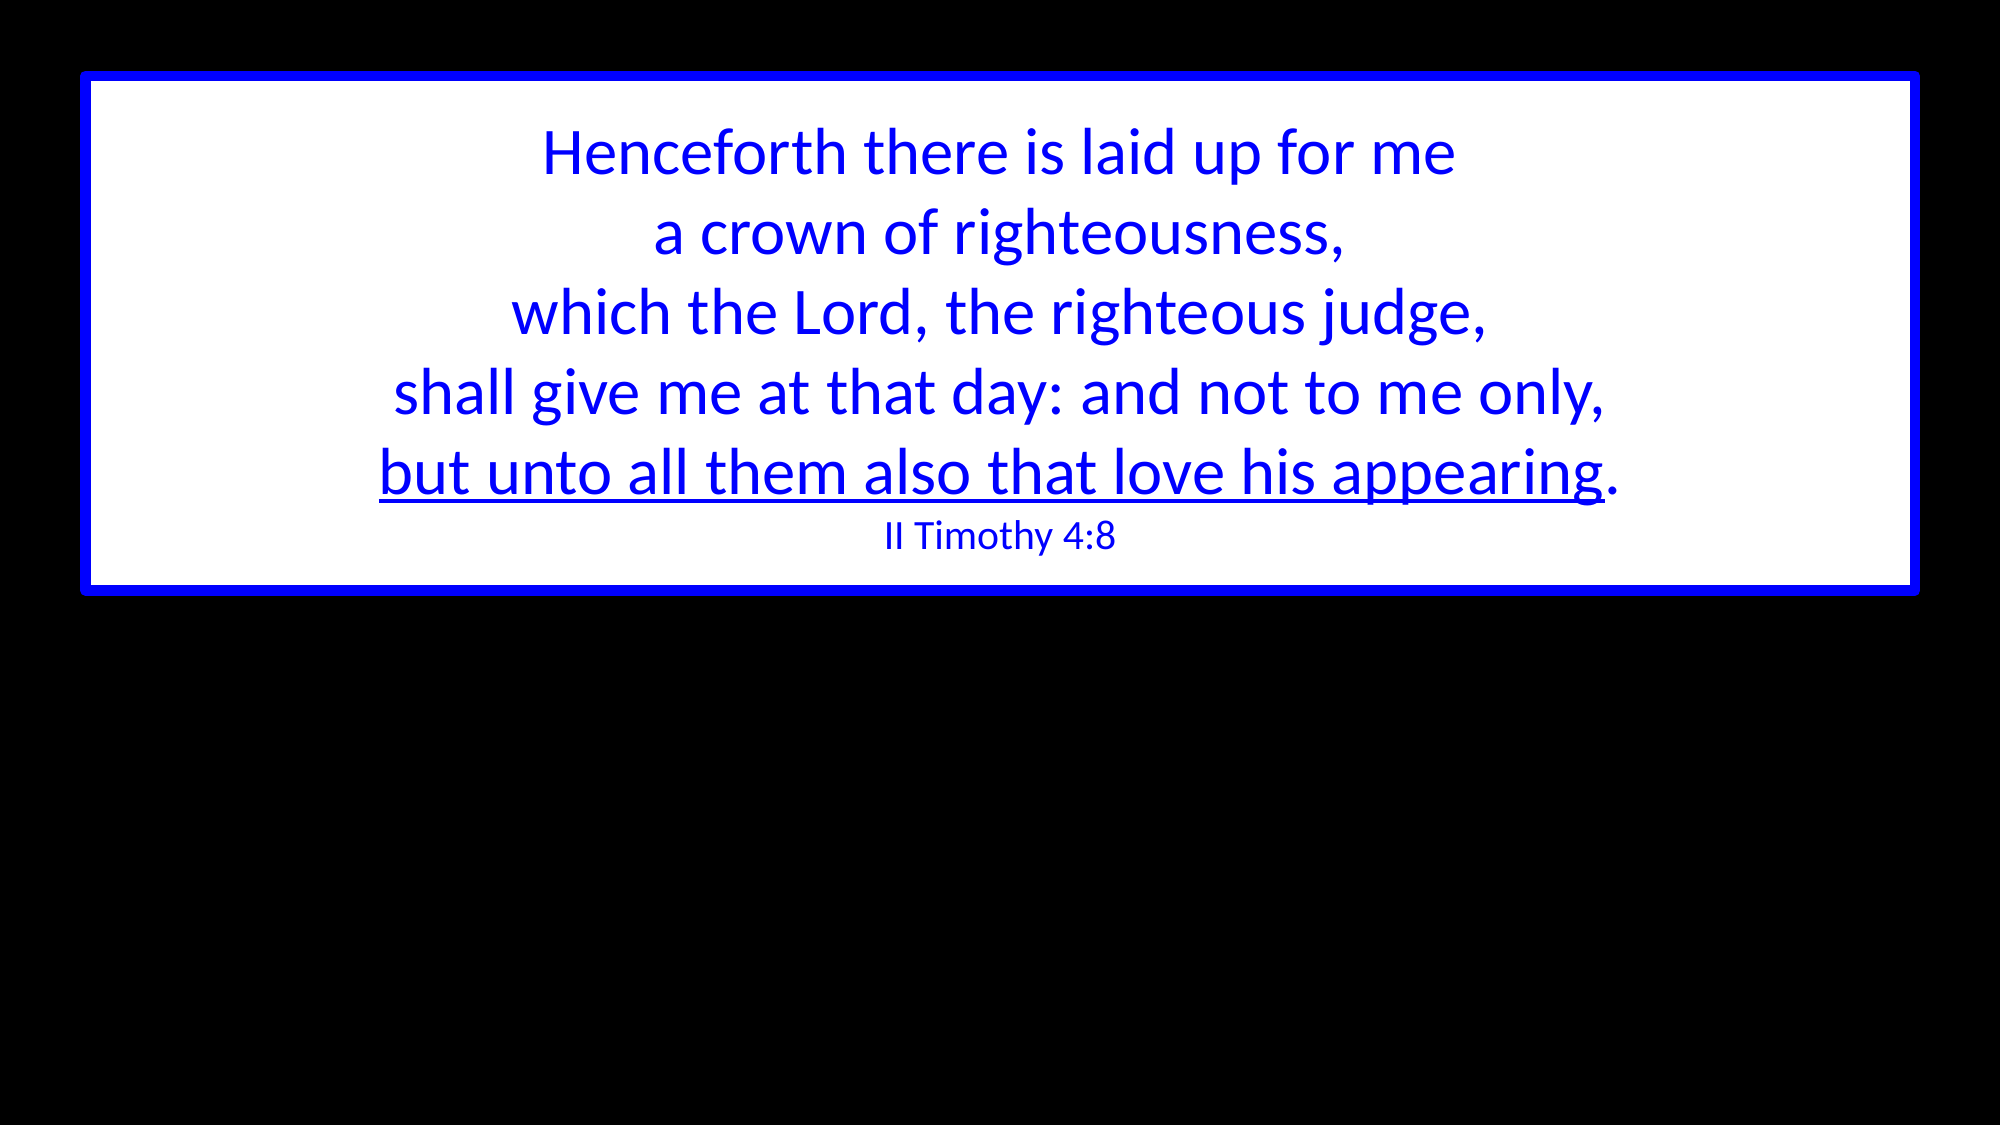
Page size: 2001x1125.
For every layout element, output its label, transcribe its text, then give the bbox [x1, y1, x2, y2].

text_box Henceforth there is laid up for me a crown of righteousness, which the Lord, the righteous judge, shall give me at that day: and not to me only, but unto all them also that love his appearing. II Timothy 4:8 [85, 75, 1915, 591]
